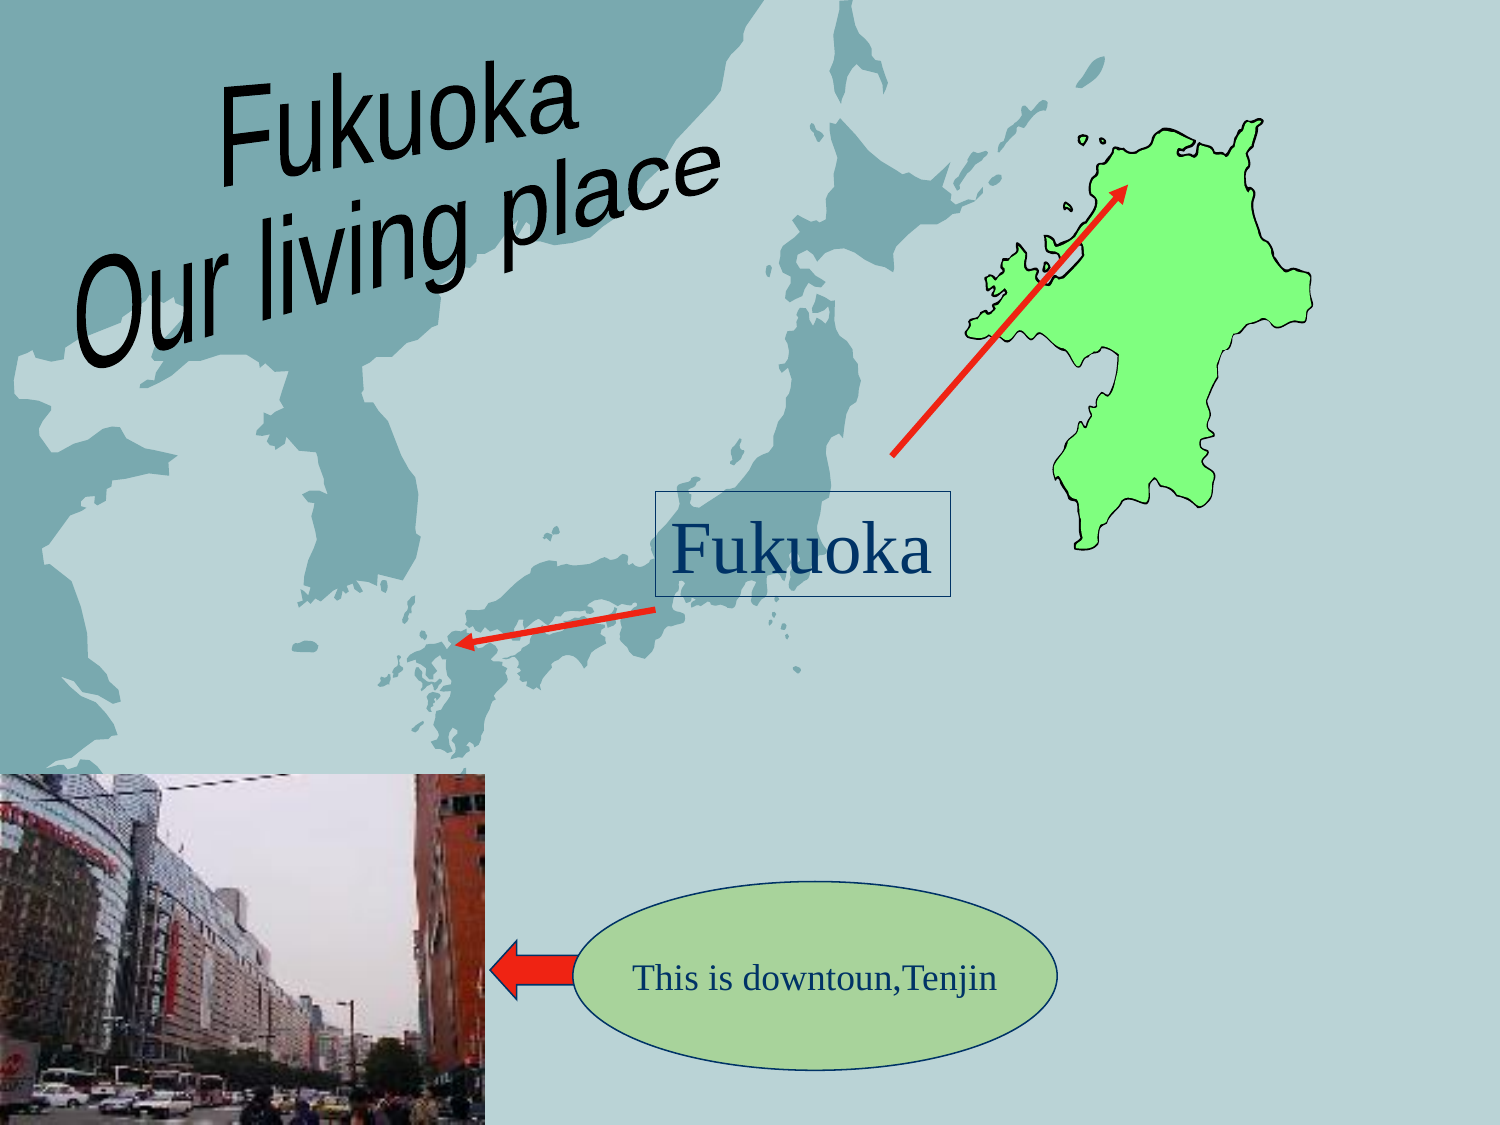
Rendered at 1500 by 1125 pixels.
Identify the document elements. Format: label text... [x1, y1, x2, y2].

picture [962, 113, 1318, 553]
text_box [454, 609, 656, 650]
text_box Fukuoka [655, 491, 951, 597]
picture [0, 774, 485, 1125]
text_box [490, 940, 578, 1000]
text_box This is downtoun,Tenjin [572, 881, 1058, 1071]
